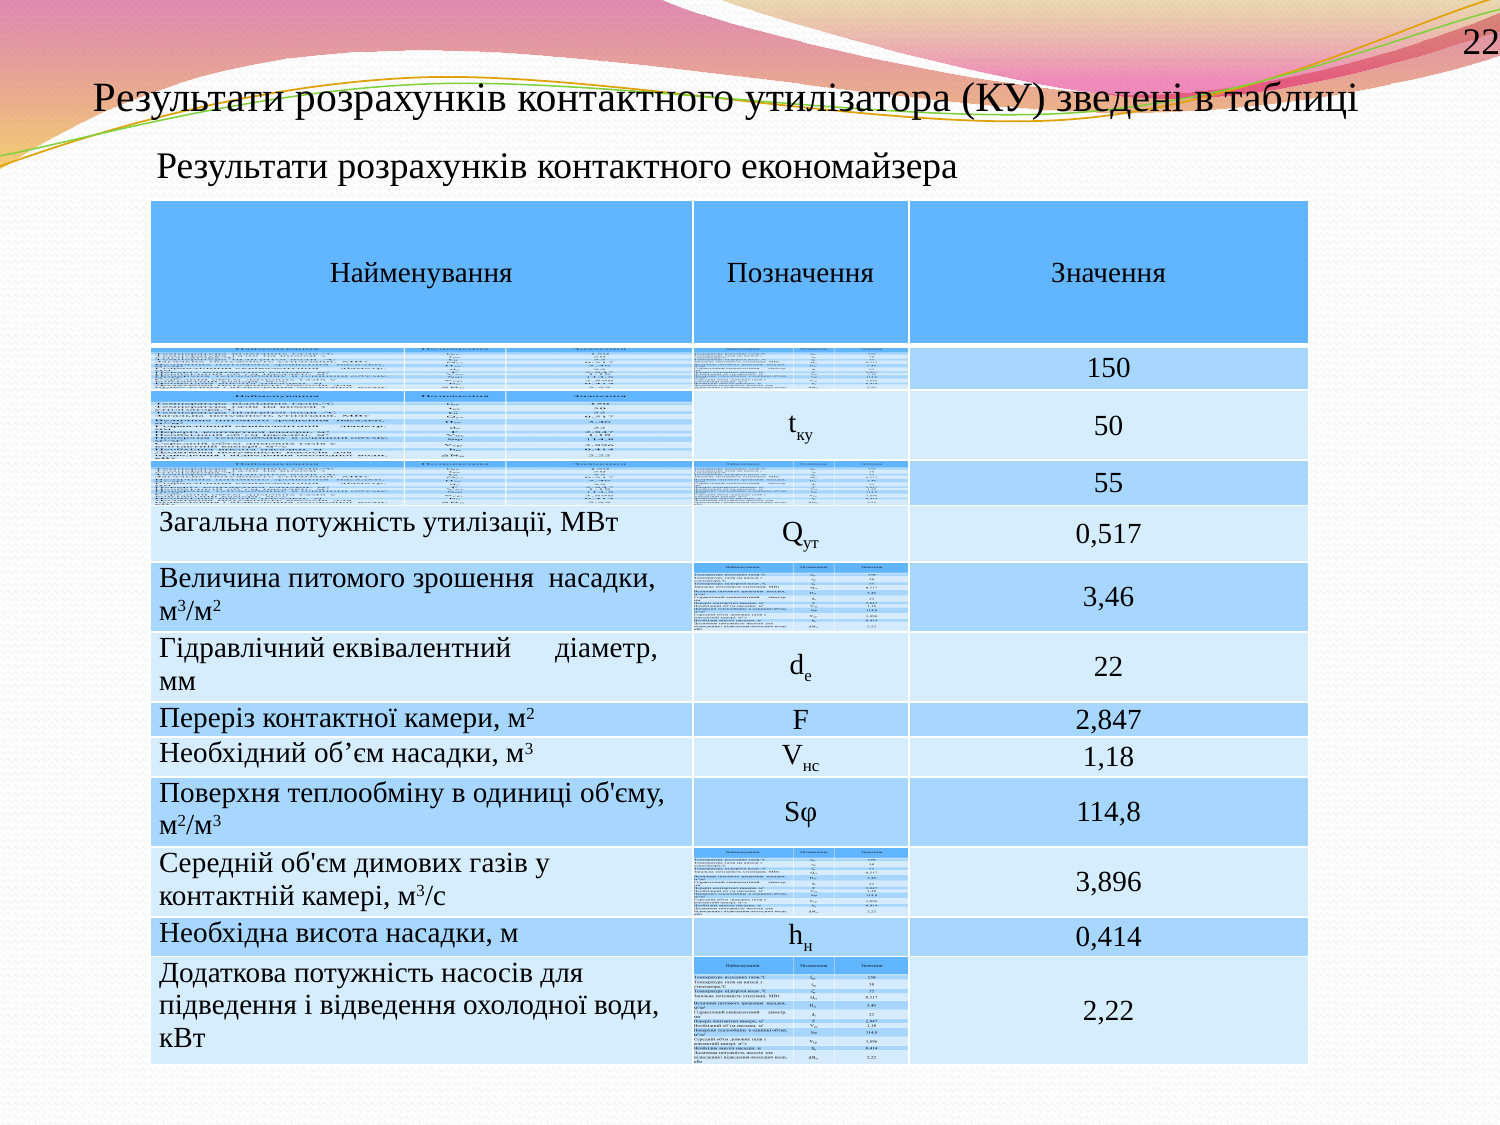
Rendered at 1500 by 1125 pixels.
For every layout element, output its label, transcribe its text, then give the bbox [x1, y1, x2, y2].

table_cell 55 [910, 461, 1308, 505]
table_cell hн [694, 918, 908, 956]
table_cell 2,847 [910, 703, 1308, 736]
table_cell 22 [910, 633, 1308, 701]
table_cell [694, 348, 908, 389]
table_cell Vнс [694, 738, 908, 776]
table_cell 3,896 [910, 848, 1308, 916]
table_header Позначення [694, 238, 908, 343]
table_cell Sφ [694, 778, 908, 846]
table_cell 1,18 [910, 738, 1308, 776]
table_cell 2,22 [910, 957, 1308, 1064]
table_cell Необхідний об’єм насадки, м3 [151, 738, 692, 776]
table_cell Гідравлічний еквівалентний діаметр, мм [151, 633, 692, 701]
table_cell Qут [694, 506, 908, 561]
table_cell 150 [910, 348, 1308, 389]
table_cell [694, 848, 908, 916]
table_cell 114,8 [910, 778, 1308, 846]
table_cell Загальна потужність утилізації, МВт [151, 506, 692, 561]
table_cell [694, 957, 908, 1064]
slide_number 22 [1374, 2, 1500, 63]
table_header Найменування [151, 238, 692, 343]
table_cell Необхідна висота насадки, м [151, 918, 692, 956]
table_cell [151, 461, 692, 505]
table_cell [694, 461, 908, 505]
text_box Результати розрахунків контактного утилізатора (КУ) зведені в таблиці [77, 62, 1395, 178]
table_cell [151, 391, 692, 459]
table_cell Поверхня теплообміну в одиниці об'єму, м2/м3 [151, 778, 692, 846]
table_cell Середній об'єм димових газів у контактній камері, м3/с [151, 848, 692, 916]
table_cell Додаткова потужність насосів для підведення і відведення охолодної води, кВт [151, 957, 692, 1064]
text_box Результати розрахунків контактного економайзера [141, 133, 974, 238]
table_cell 0,517 [910, 506, 1308, 561]
table_cell Переріз контактної камери, м2 [151, 703, 692, 736]
table_cell 50 [910, 391, 1308, 459]
table_cell 0,414 [910, 918, 1308, 956]
table_cell tку [694, 391, 908, 459]
table_cell Величина питомого зрошення насадки, м3/м2 [151, 563, 692, 631]
table_cell [151, 348, 692, 389]
table_cell [694, 563, 908, 631]
table_header Значення [910, 201, 1308, 343]
table_cell dе [694, 633, 908, 701]
table_cell 3,46 [910, 563, 1308, 631]
table_cell F [694, 703, 908, 736]
